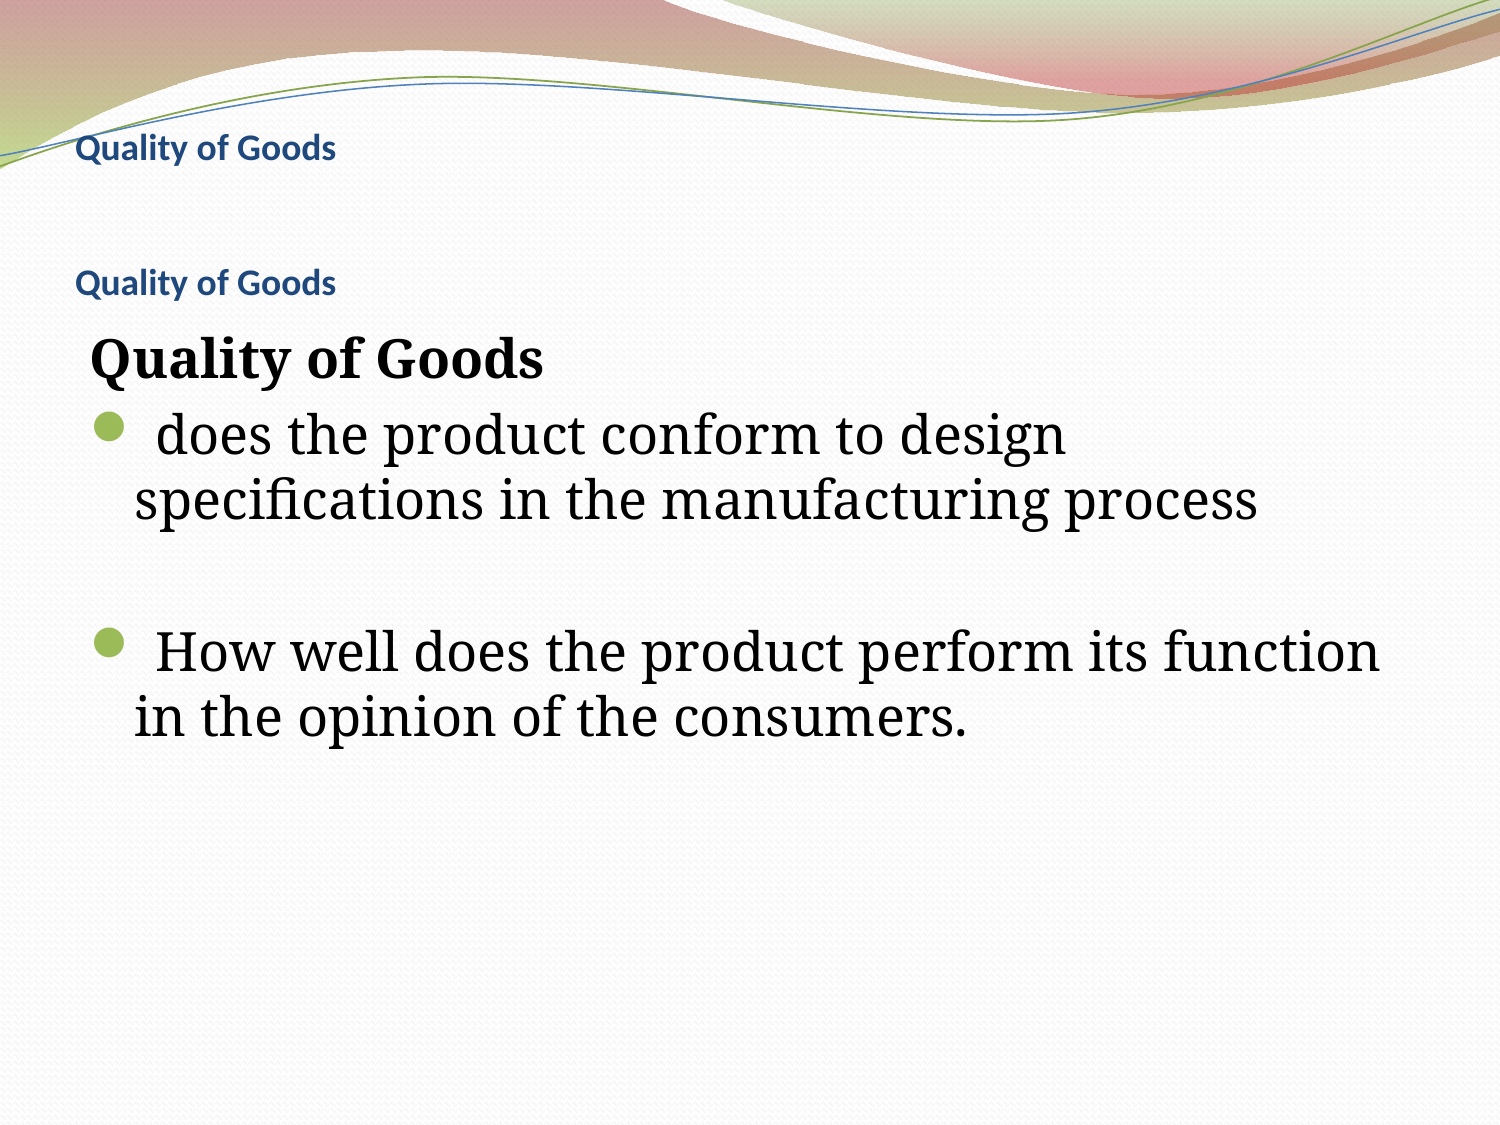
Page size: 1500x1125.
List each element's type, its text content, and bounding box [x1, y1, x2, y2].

list Quality of Goods does the product conform to design specifications in the manufacturing process How well does the product perform its function in the opinion of the consumers. [75, 317, 1425, 1038]
title Quality of Goods Quality of Goods [75, 115, 1425, 303]
